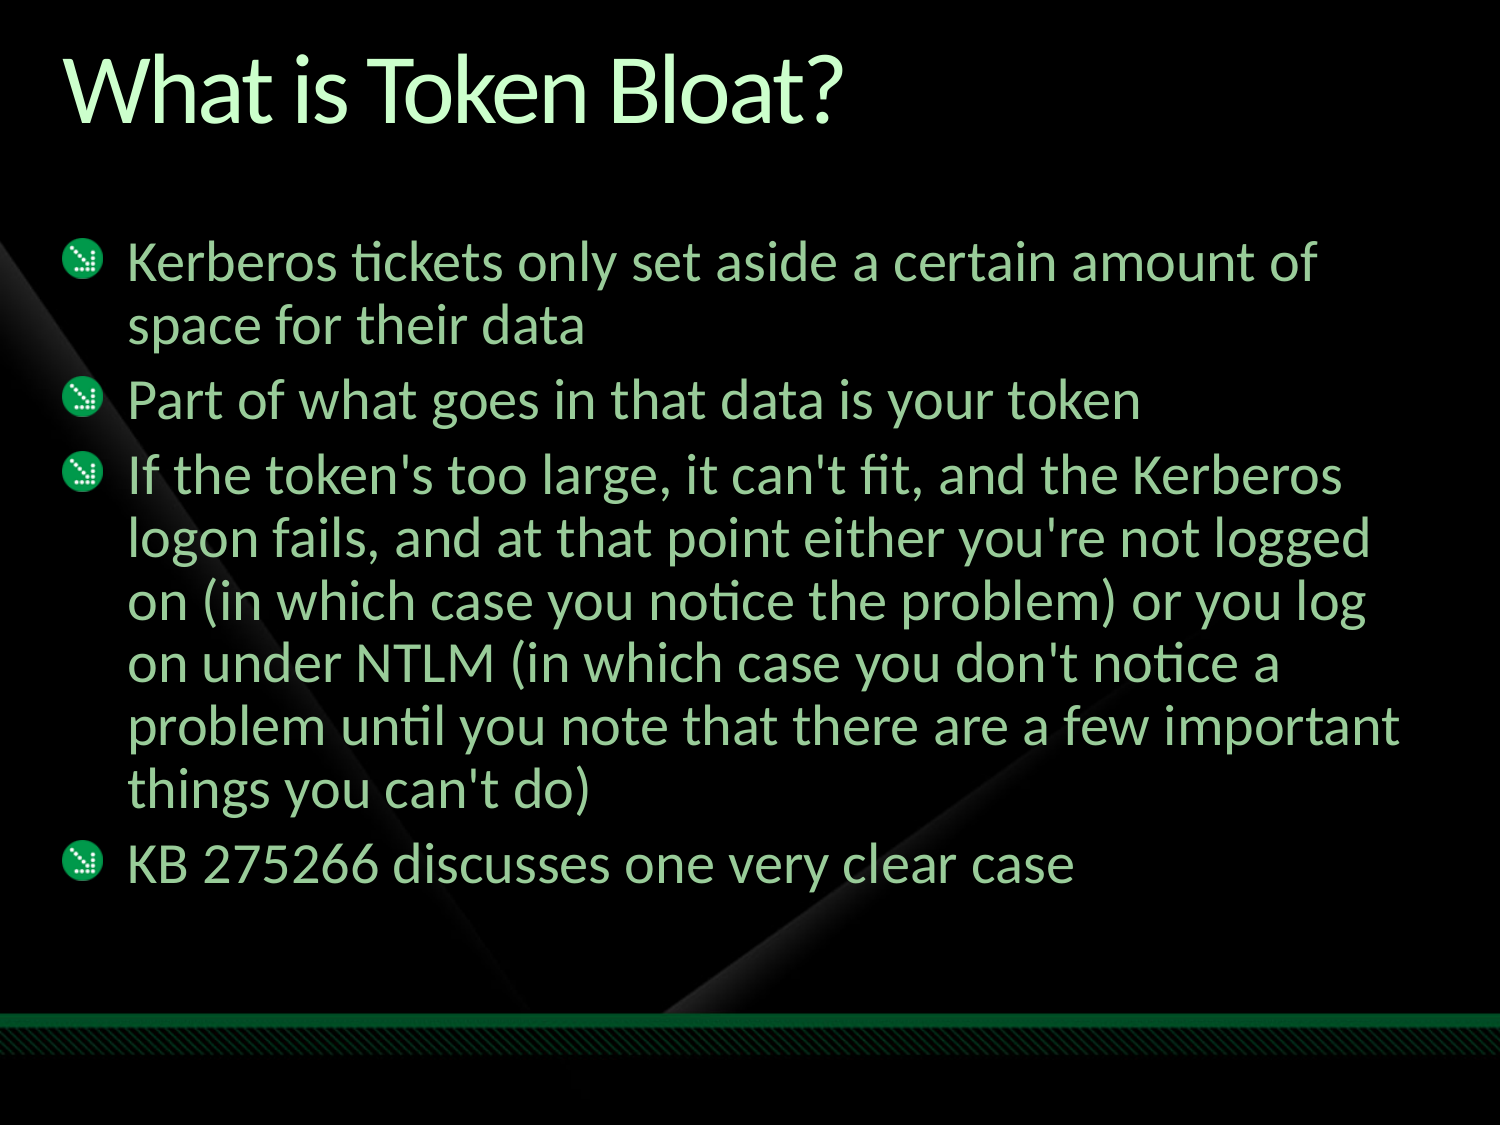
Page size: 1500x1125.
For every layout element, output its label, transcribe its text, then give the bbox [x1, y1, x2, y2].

title What is Token Bloat? [62, 37, 1438, 147]
list Kerberos tickets only set aside a certain amount of space for their data Part of what goes in that data is your token If the token's too large, it can't fit, and the Kerberos logon fails, and at that point either you're not logged on (in which case you notice the problem) or you log on under NTLM (in which case you don't notice a problem until you note that there are a few important things you can't do) KB 275266 discusses one very clear case [62, 231, 1438, 595]
picture [0, 0, 1500, 1125]
